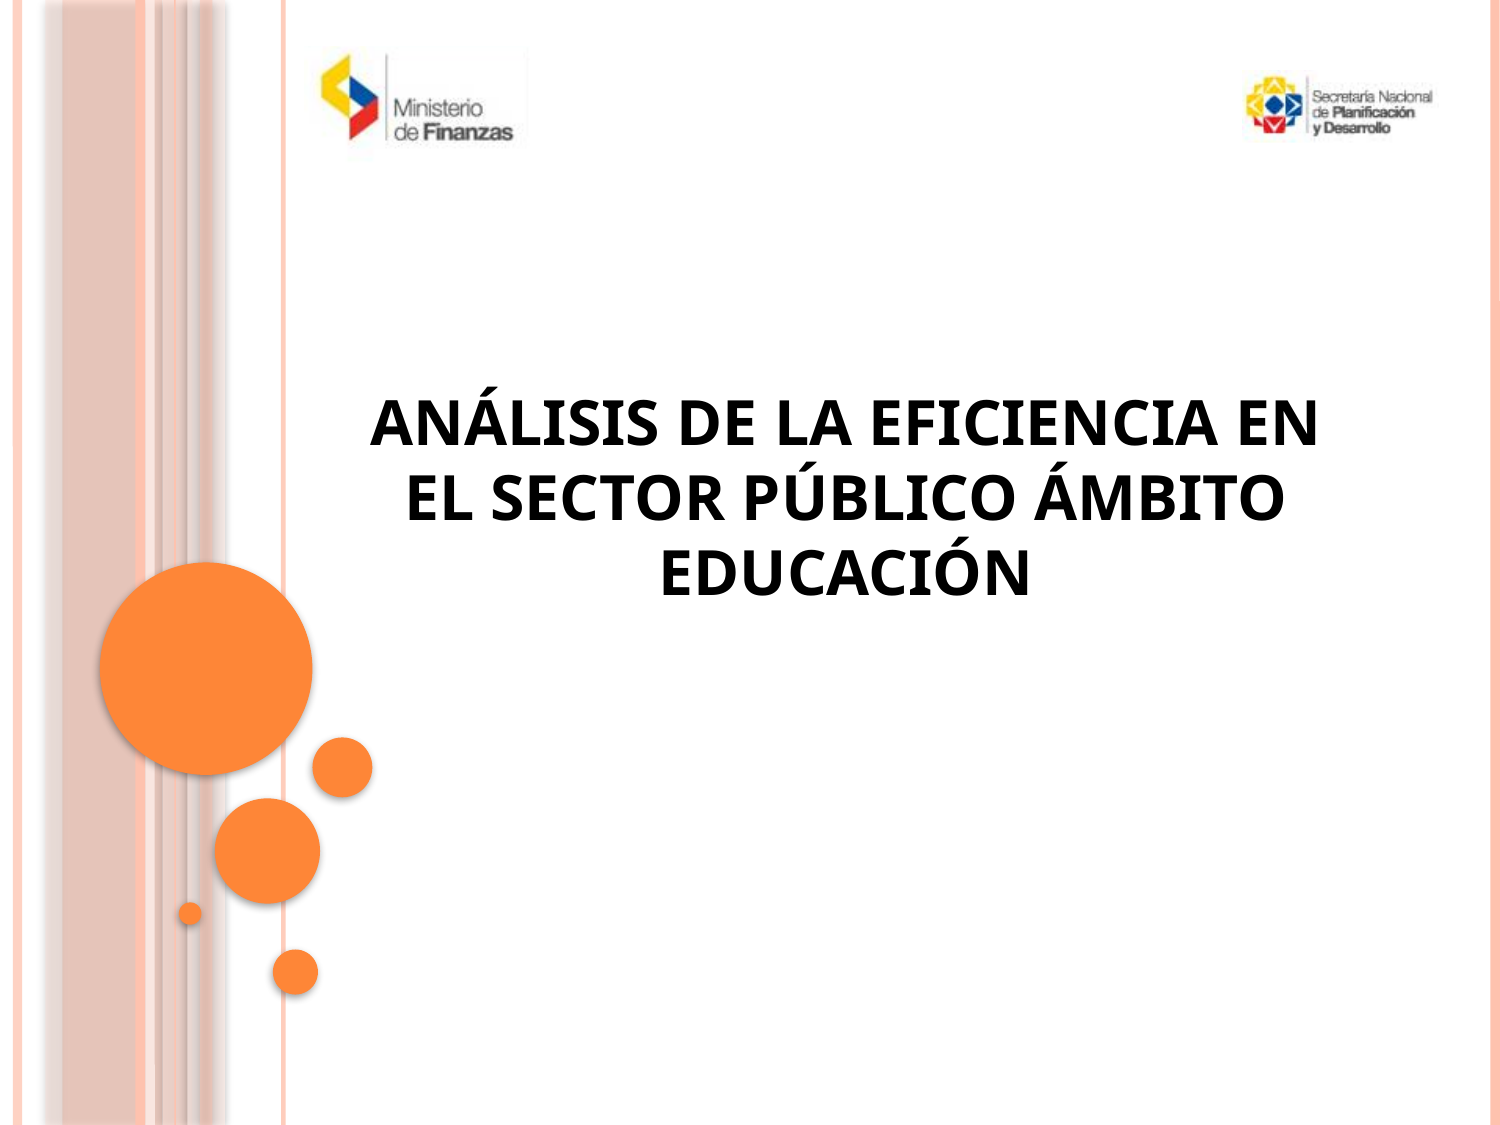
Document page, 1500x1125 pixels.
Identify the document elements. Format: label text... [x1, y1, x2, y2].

title Análisis de la Eficiencia en el Sector Público Ámbito Educación [339, 304, 1353, 616]
picture [1241, 69, 1440, 154]
picture [304, 46, 531, 174]
